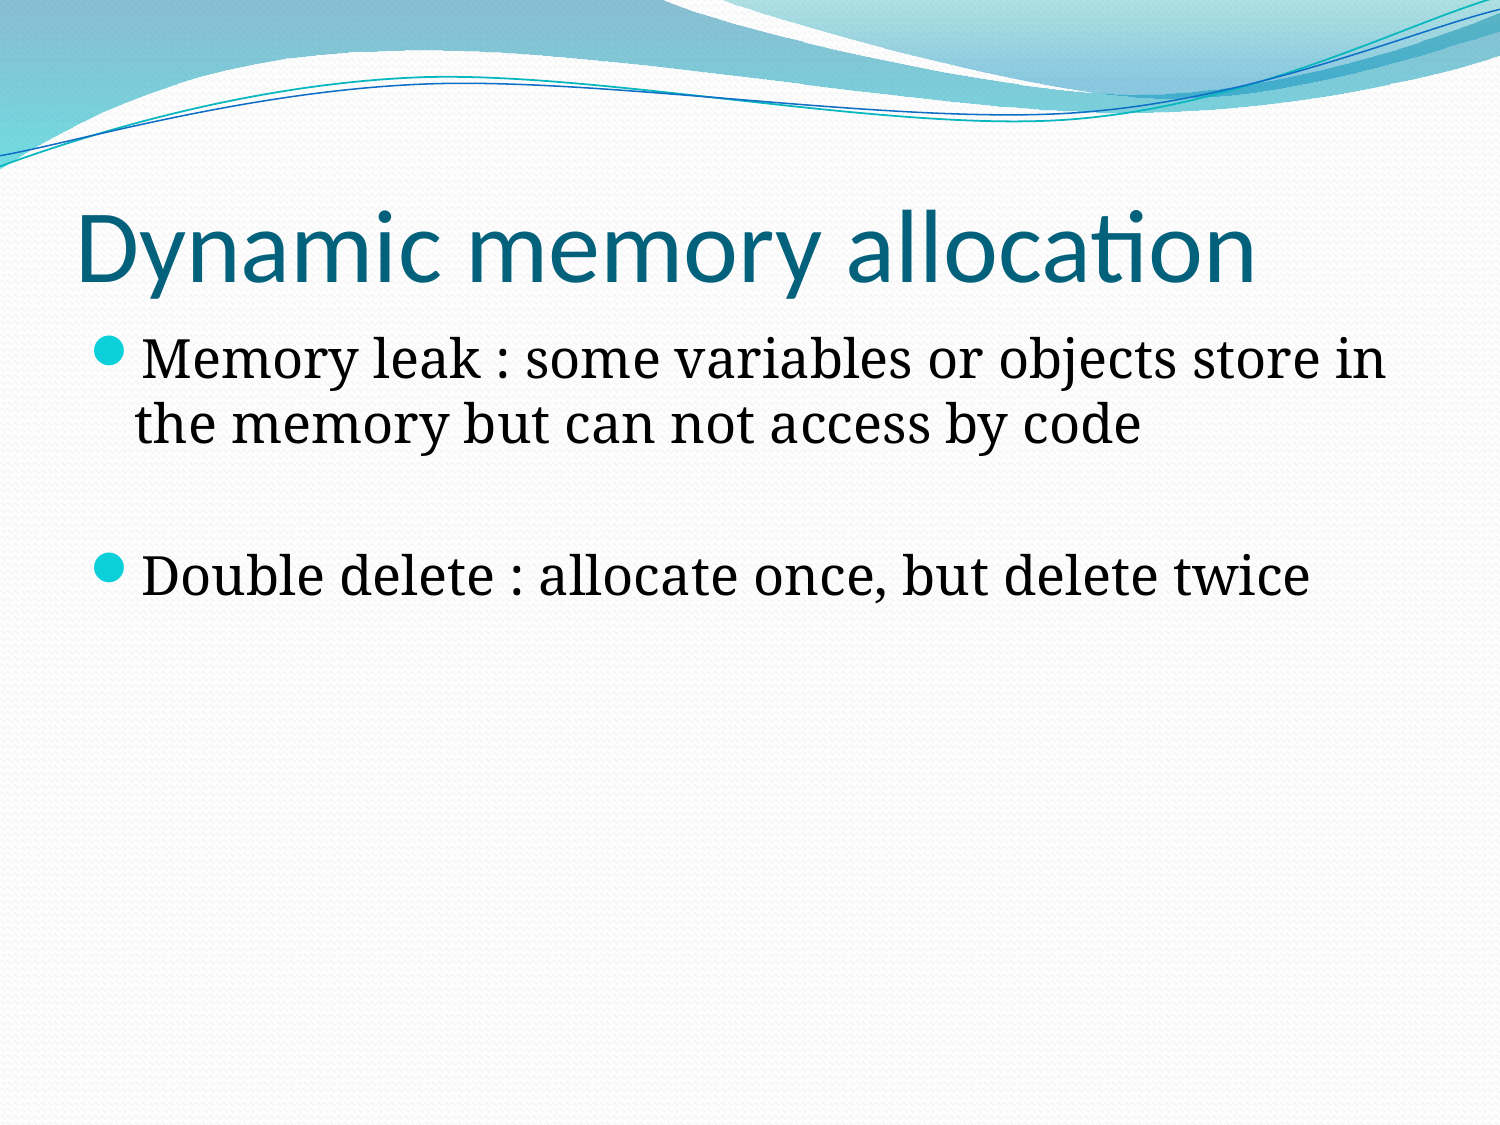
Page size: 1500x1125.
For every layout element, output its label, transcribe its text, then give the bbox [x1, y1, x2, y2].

title Dynamic memory allocation [75, 115, 1425, 303]
list Memory leak : some variables or objects store in the memory but can not access by code Double delete : allocate once, but delete twice [75, 317, 1425, 1038]
